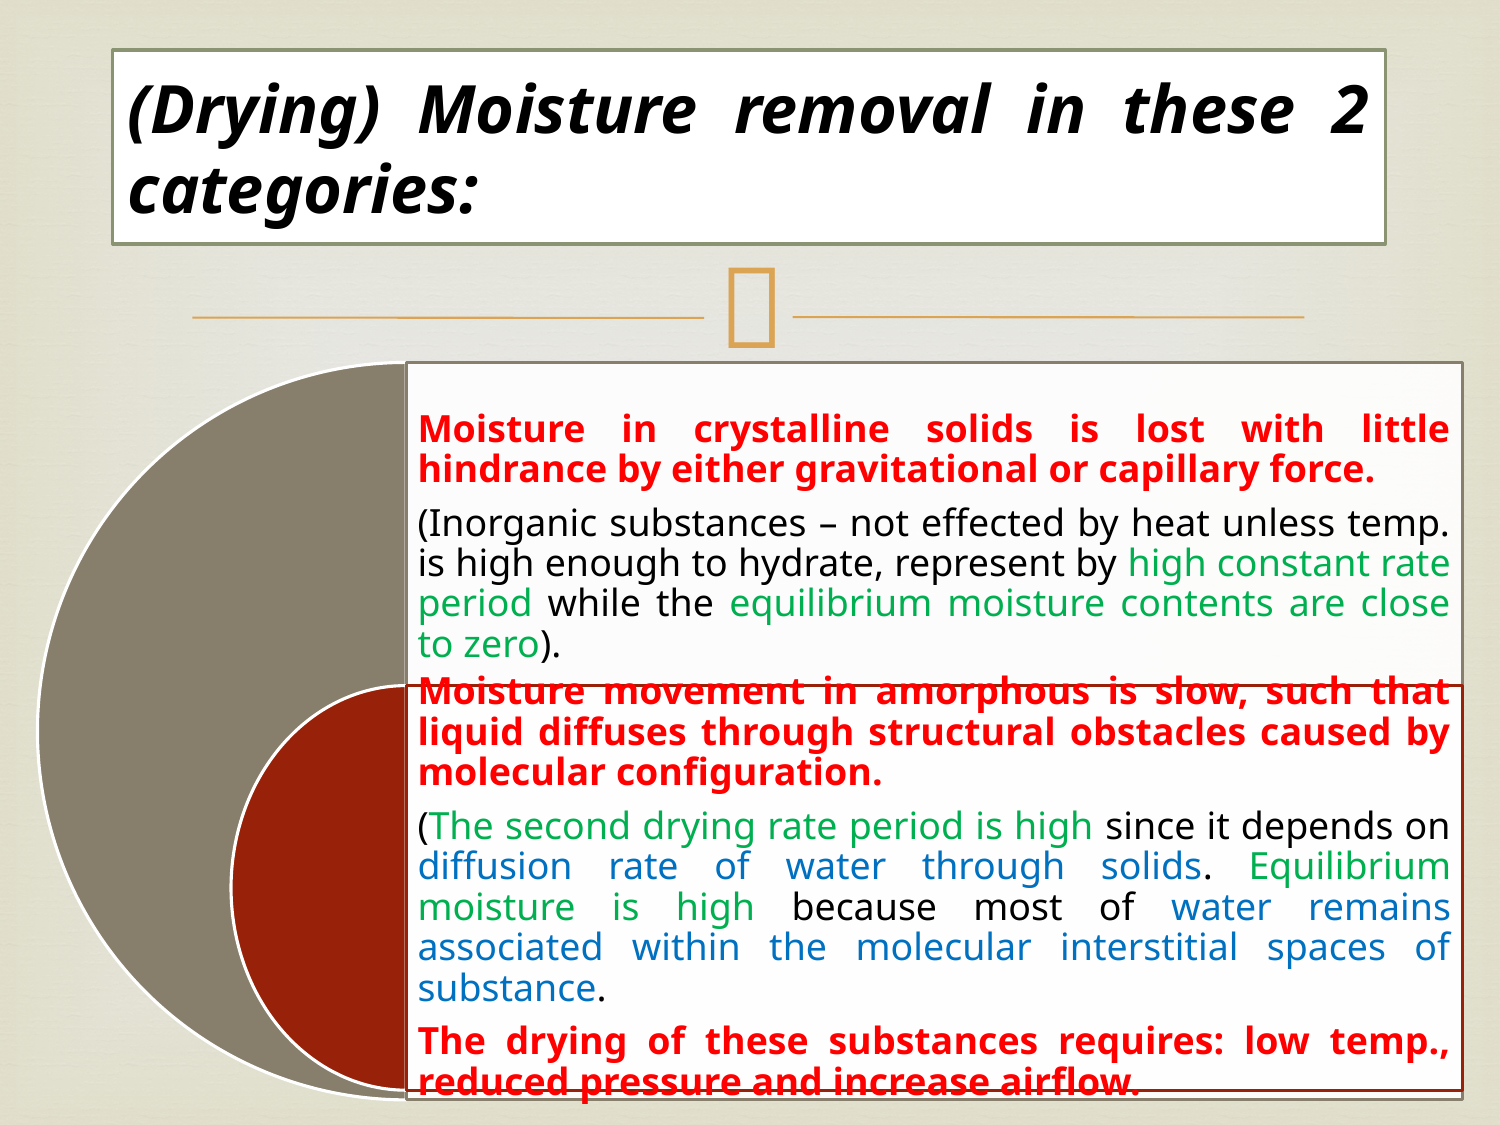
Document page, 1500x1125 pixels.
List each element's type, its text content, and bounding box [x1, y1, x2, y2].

title (Drying) Moisture removal in these 2 categories: [111, 48, 1387, 246]
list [36, 361, 1463, 1101]
